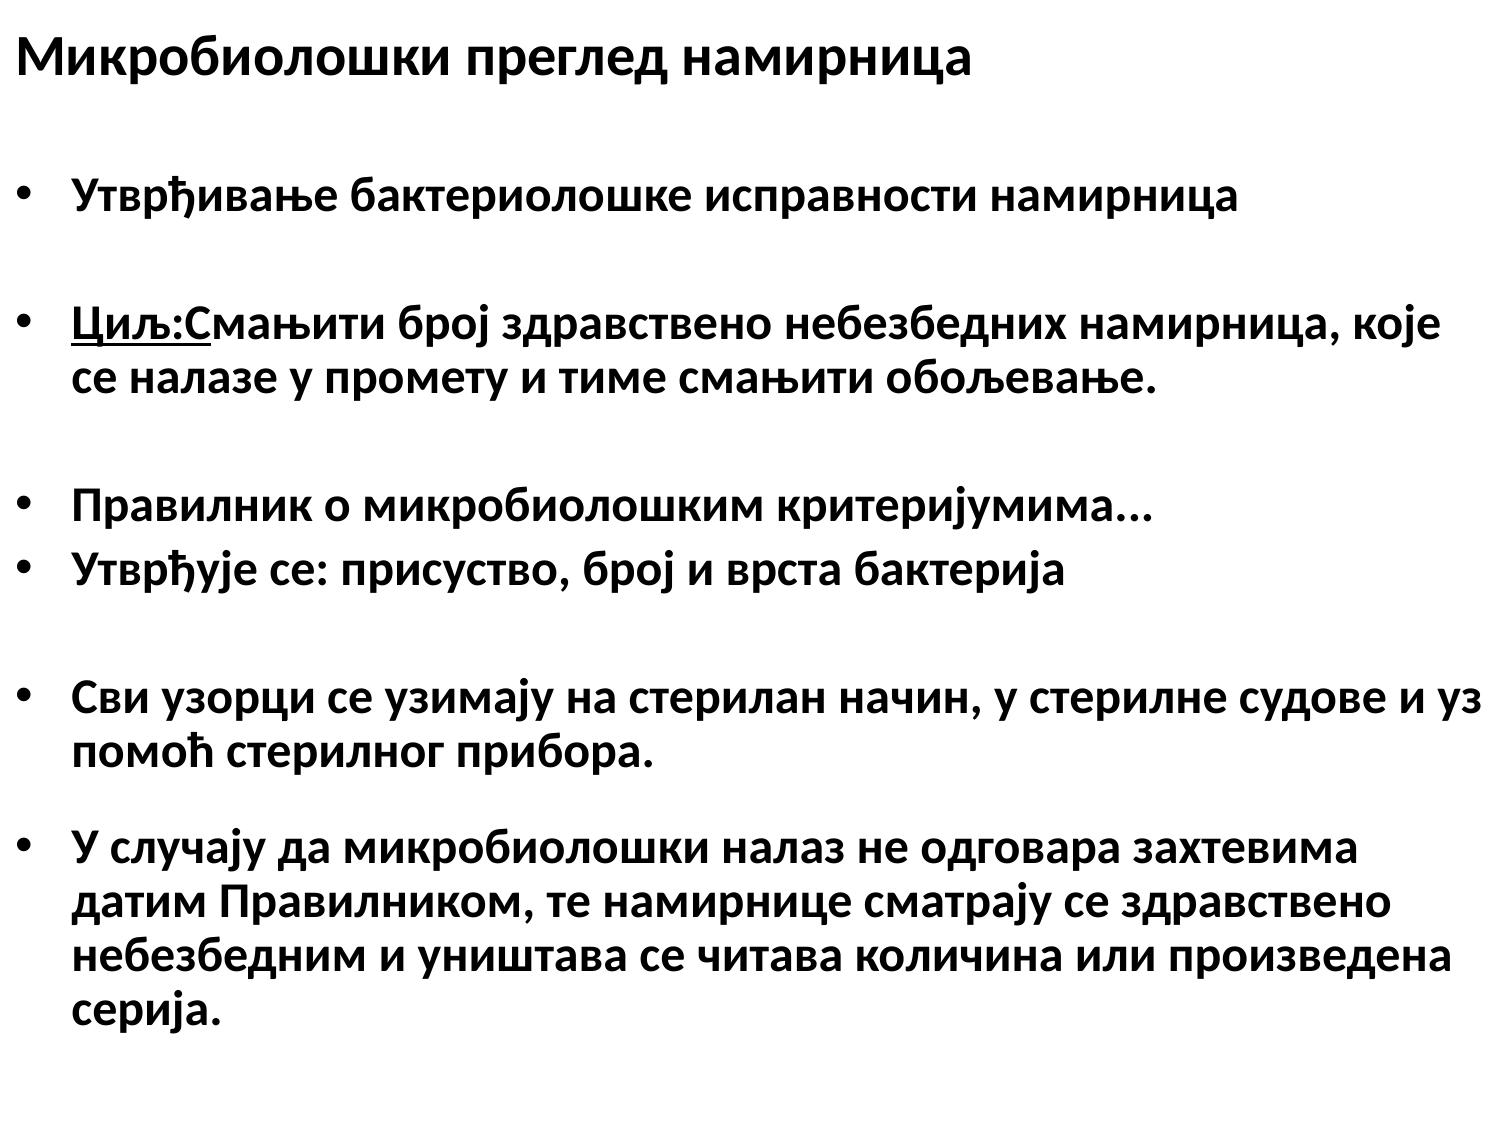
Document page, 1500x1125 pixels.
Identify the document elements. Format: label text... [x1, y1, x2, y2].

title Микробиолошки преглед намирница [0, 0, 1500, 122]
list Утврђивање бактериолошке исправности намирница Циљ:Смањити број здравствено небезбедних намирница, које се налазе у промету и тиме смањити обољевање. Правилник о микробиолошким критеријумима... Утврђује се: присуство, број и врста бактерија Сви узорци се узимају на стерилан начин, у стерилне судове и уз помоћ стерилног прибора. У случају да микробиолошки налаз не одговара захтевима датим Правилником, те намирнице сматрају се здравствено небезбедним и уништава се читава количина или произведена серија. [0, 160, 1500, 1125]
